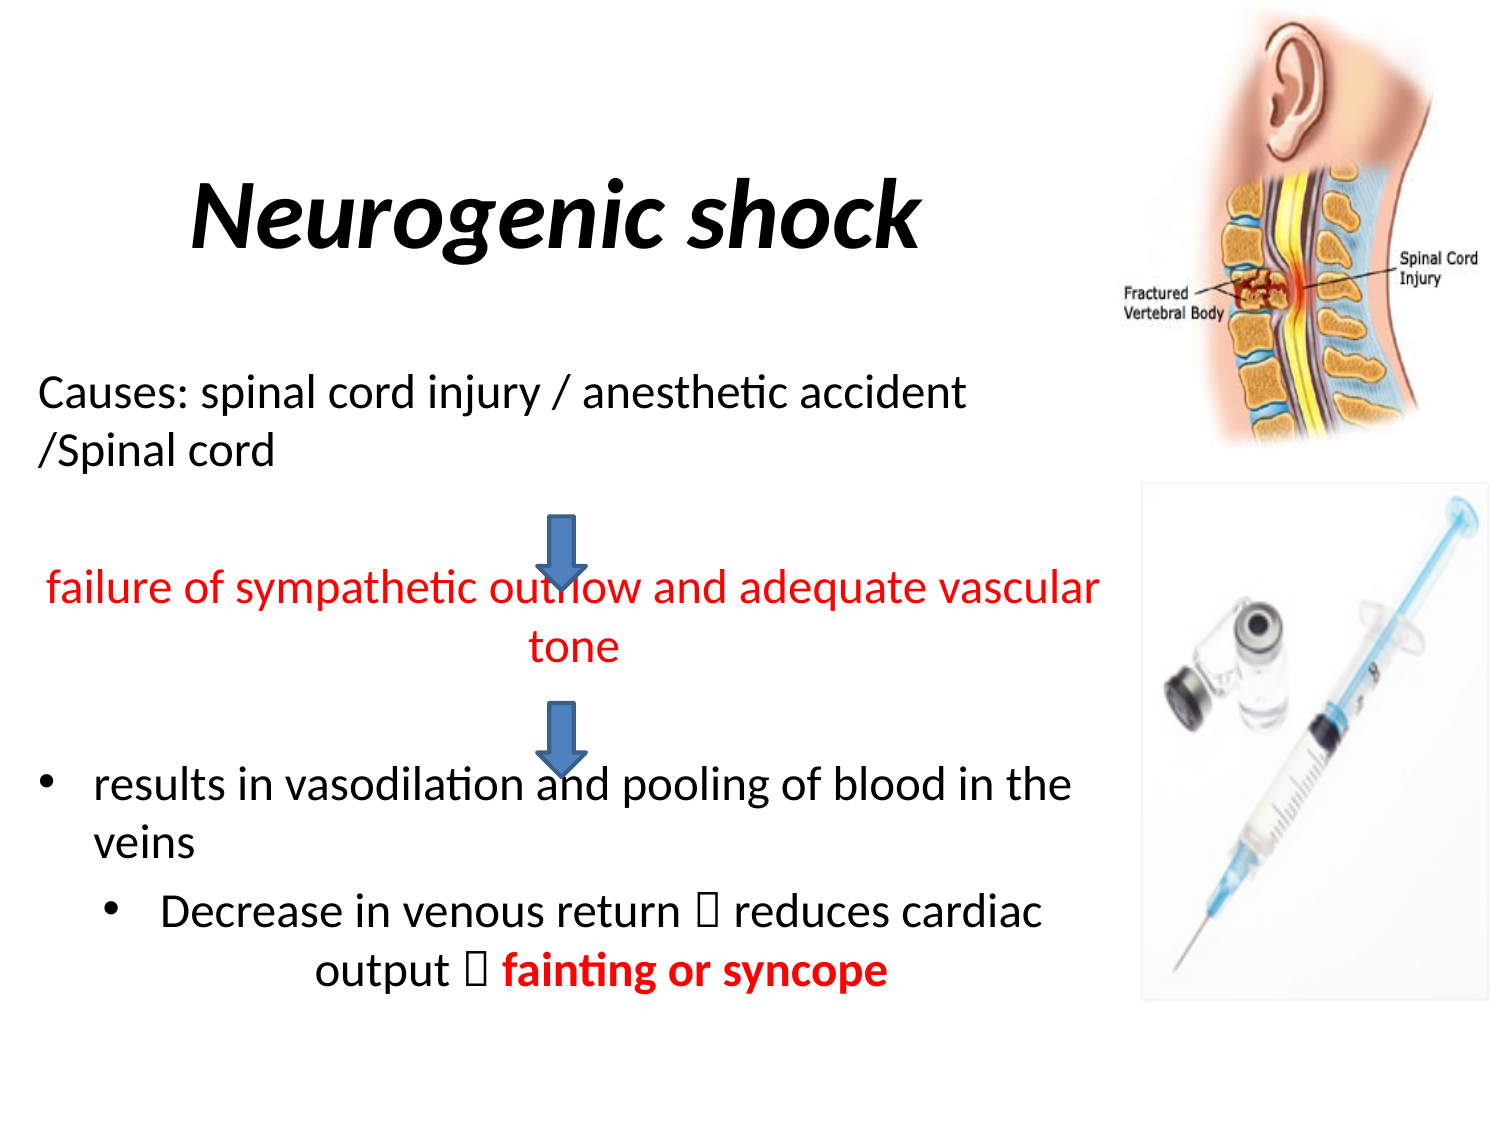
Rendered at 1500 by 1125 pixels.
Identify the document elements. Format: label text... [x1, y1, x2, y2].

picture [1140, 481, 1493, 1008]
text_box [535, 700, 588, 780]
list Causes: spinal cord injury / anesthetic accident /Spinal cord failure of sympathetic outflow and adequate vascular tone results in vasodilation and pooling of blood in the veins Decrease in venous return  reduces cardiac output  fainting or syncope [23, 351, 1125, 1050]
text_box [535, 514, 588, 593]
title Neurogenic shock [27, 99, 1085, 317]
picture [1118, 0, 1484, 466]
